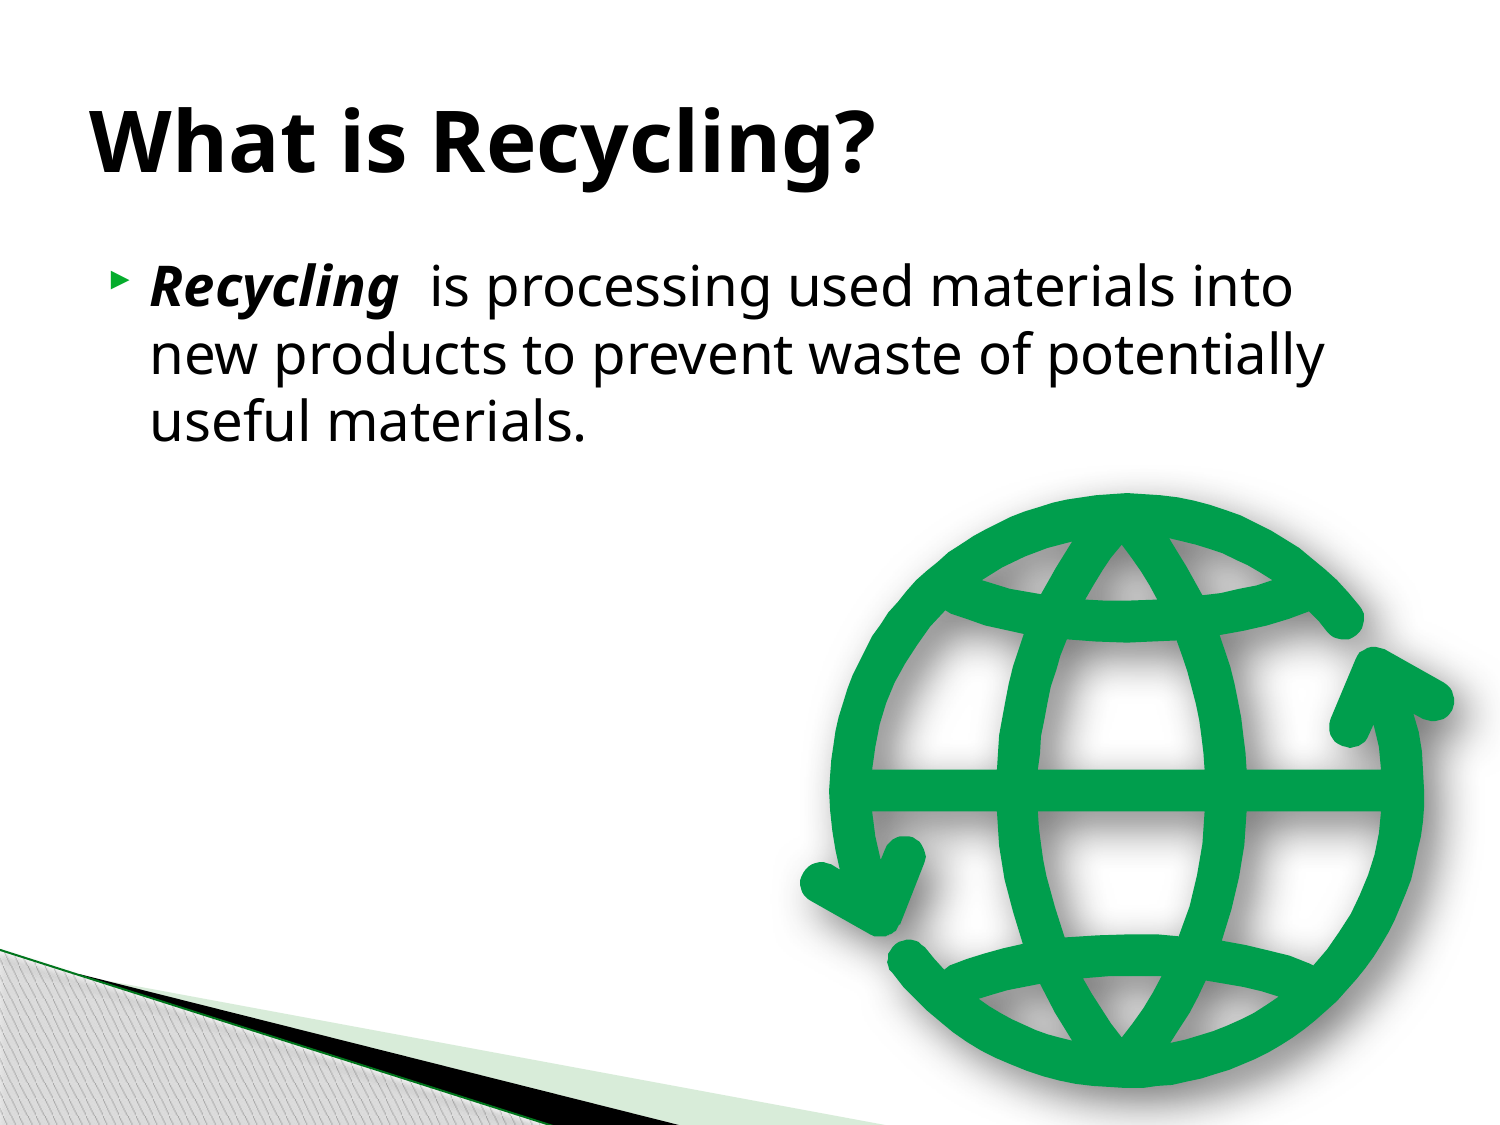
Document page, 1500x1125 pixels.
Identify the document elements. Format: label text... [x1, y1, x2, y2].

list Recycling is processing used materials into new products to prevent waste of potentially useful materials. [75, 243, 1425, 986]
title What is Recycling? [75, 45, 1425, 233]
picture [799, 492, 1455, 1089]
